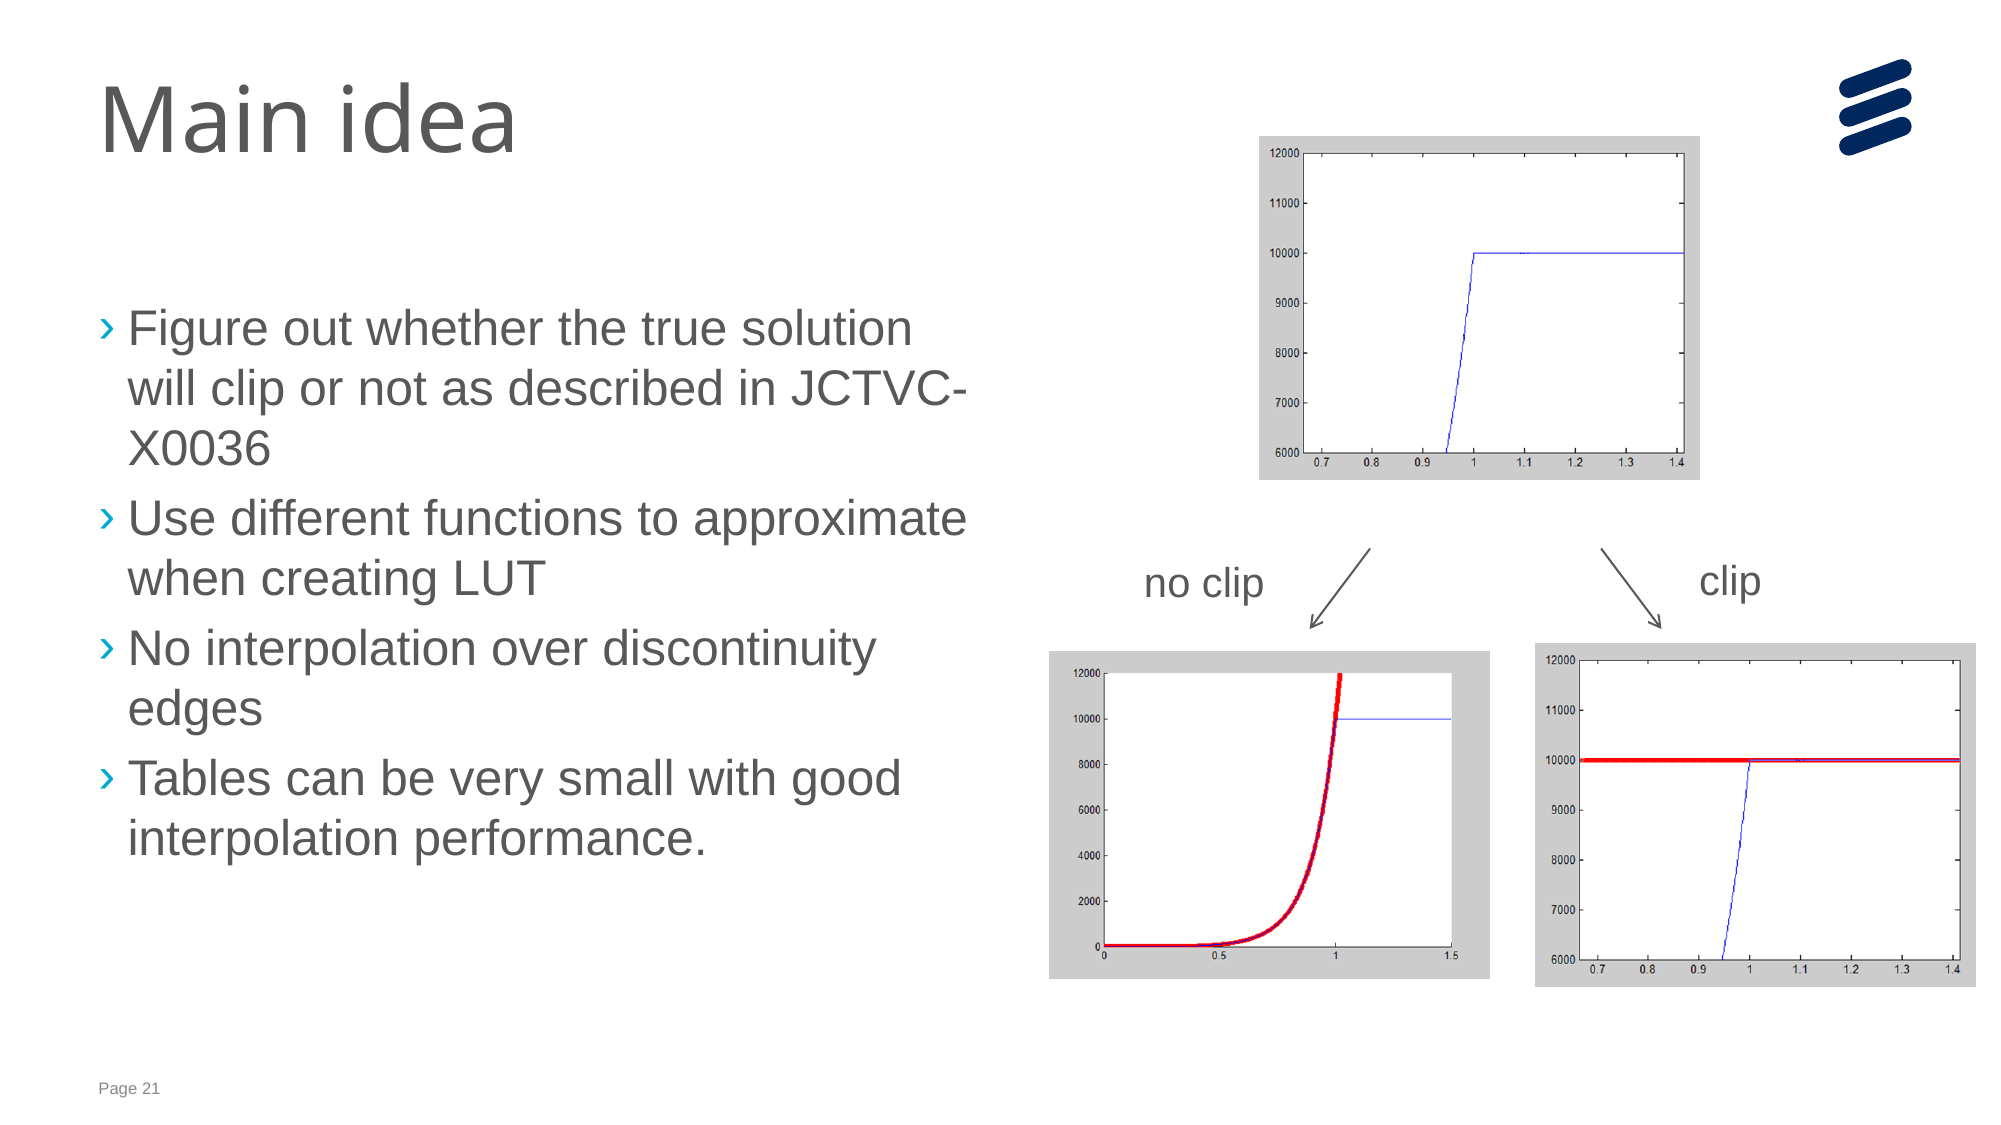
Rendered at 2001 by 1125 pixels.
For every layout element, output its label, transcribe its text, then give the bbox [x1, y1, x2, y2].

picture [1534, 643, 1976, 988]
picture [1048, 650, 1490, 980]
title Main idea [86, 39, 1726, 218]
text_box clip [1684, 546, 1777, 612]
text_box no clip [1129, 548, 1280, 614]
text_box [1309, 548, 1371, 630]
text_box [1600, 548, 1662, 630]
picture [1258, 136, 1700, 481]
